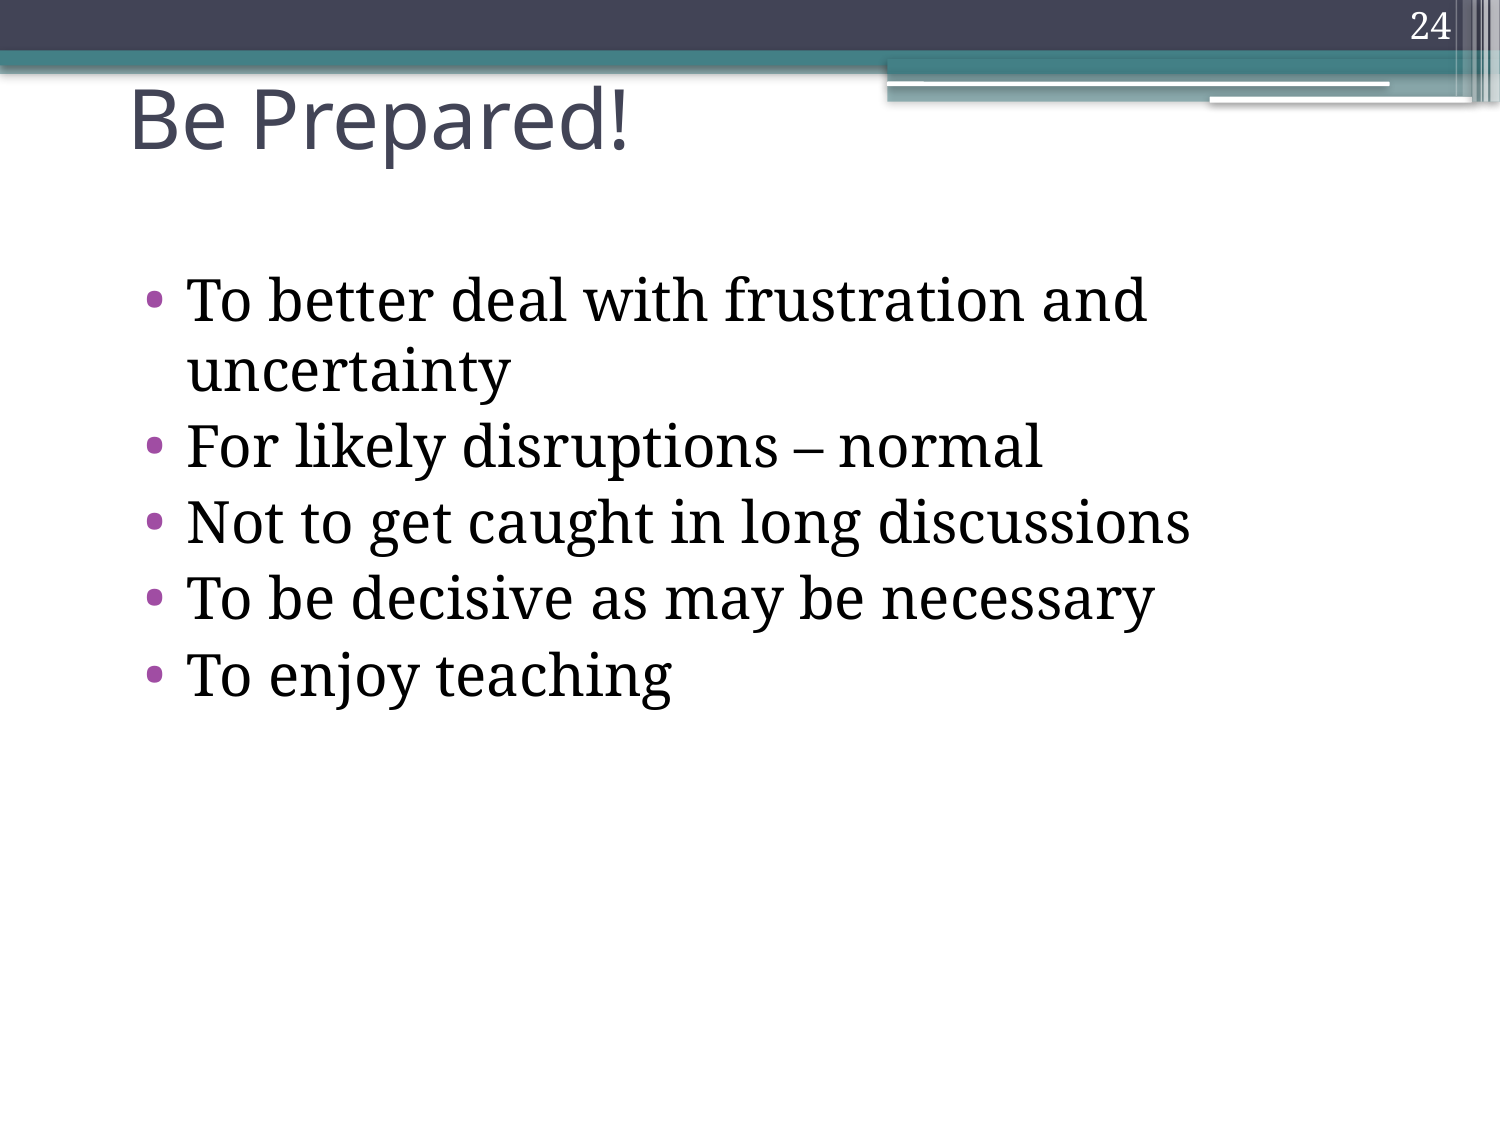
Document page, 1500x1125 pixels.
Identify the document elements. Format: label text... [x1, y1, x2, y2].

slide_number 24 [1341, 0, 1466, 61]
list To better deal with frustration and uncertainty For likely disruptions – normal Not to get caught in long discussions To be decisive as may be necessary To enjoy teaching [112, 255, 1375, 856]
title Be Prepared! [112, 24, 1240, 209]
